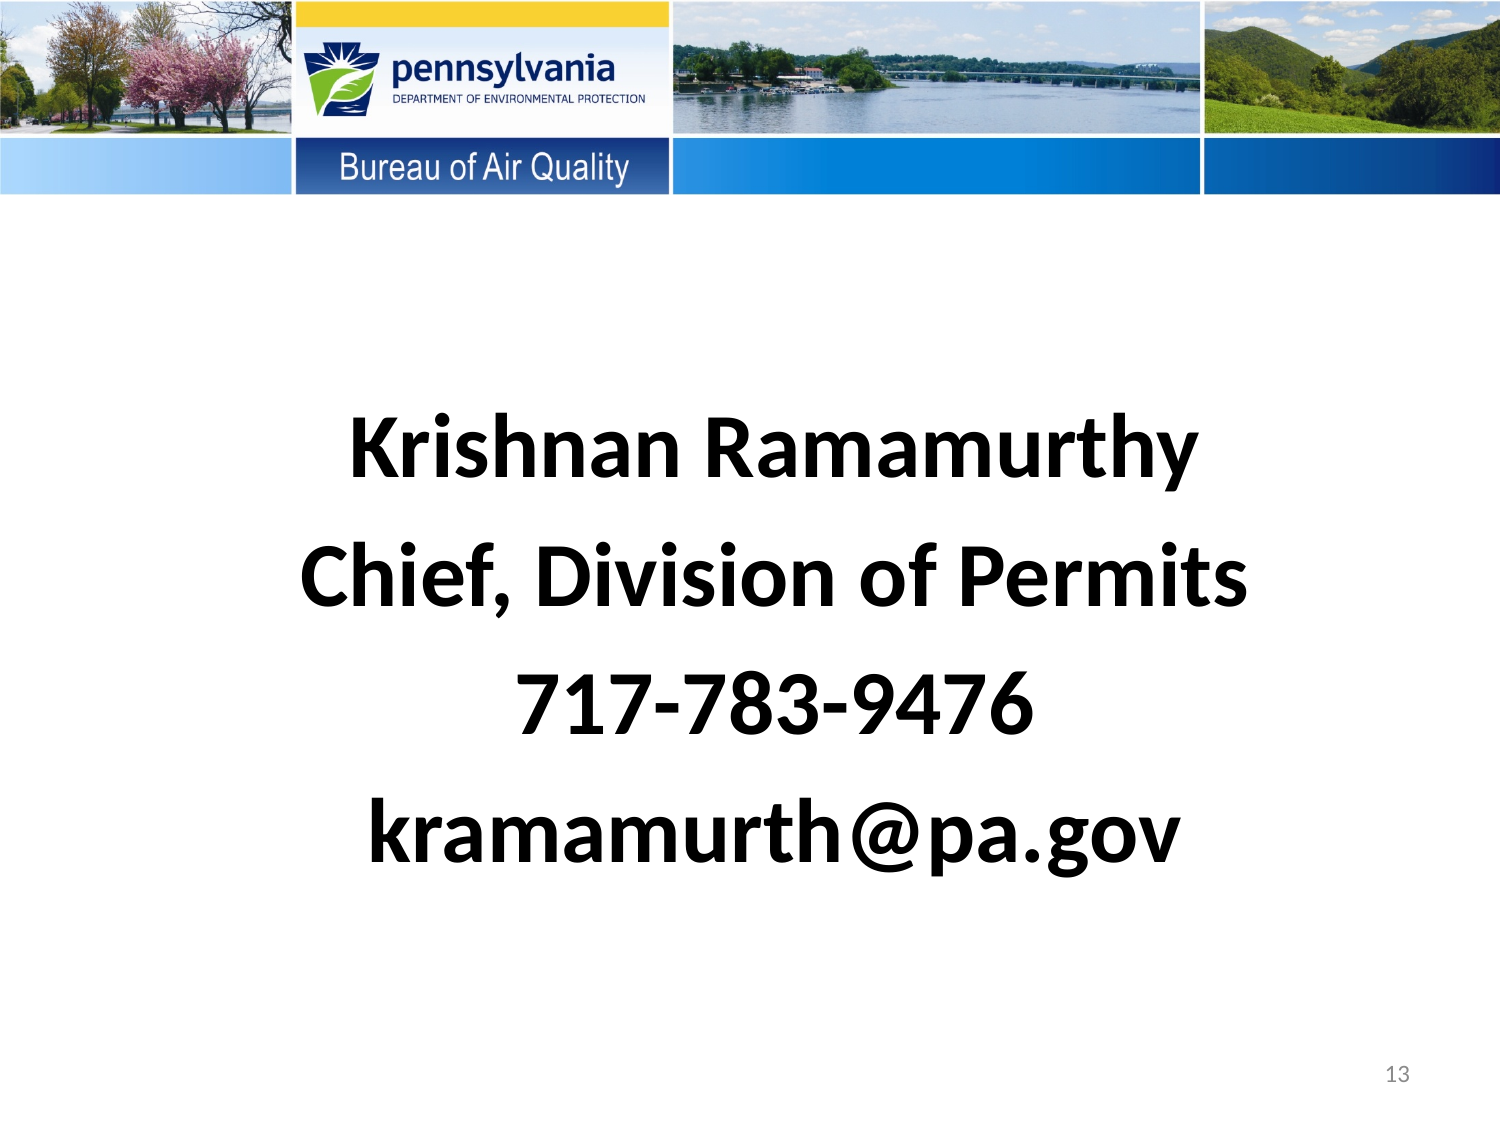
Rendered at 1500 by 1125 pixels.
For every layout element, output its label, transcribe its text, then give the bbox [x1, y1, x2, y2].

slide_number 13 [1074, 1042, 1425, 1103]
picture [0, 0, 1500, 196]
subtitle Krishnan Ramamurthy Chief, Division of Permits 717-783-9476 kramamurth@pa.gov [187, 249, 1363, 988]
